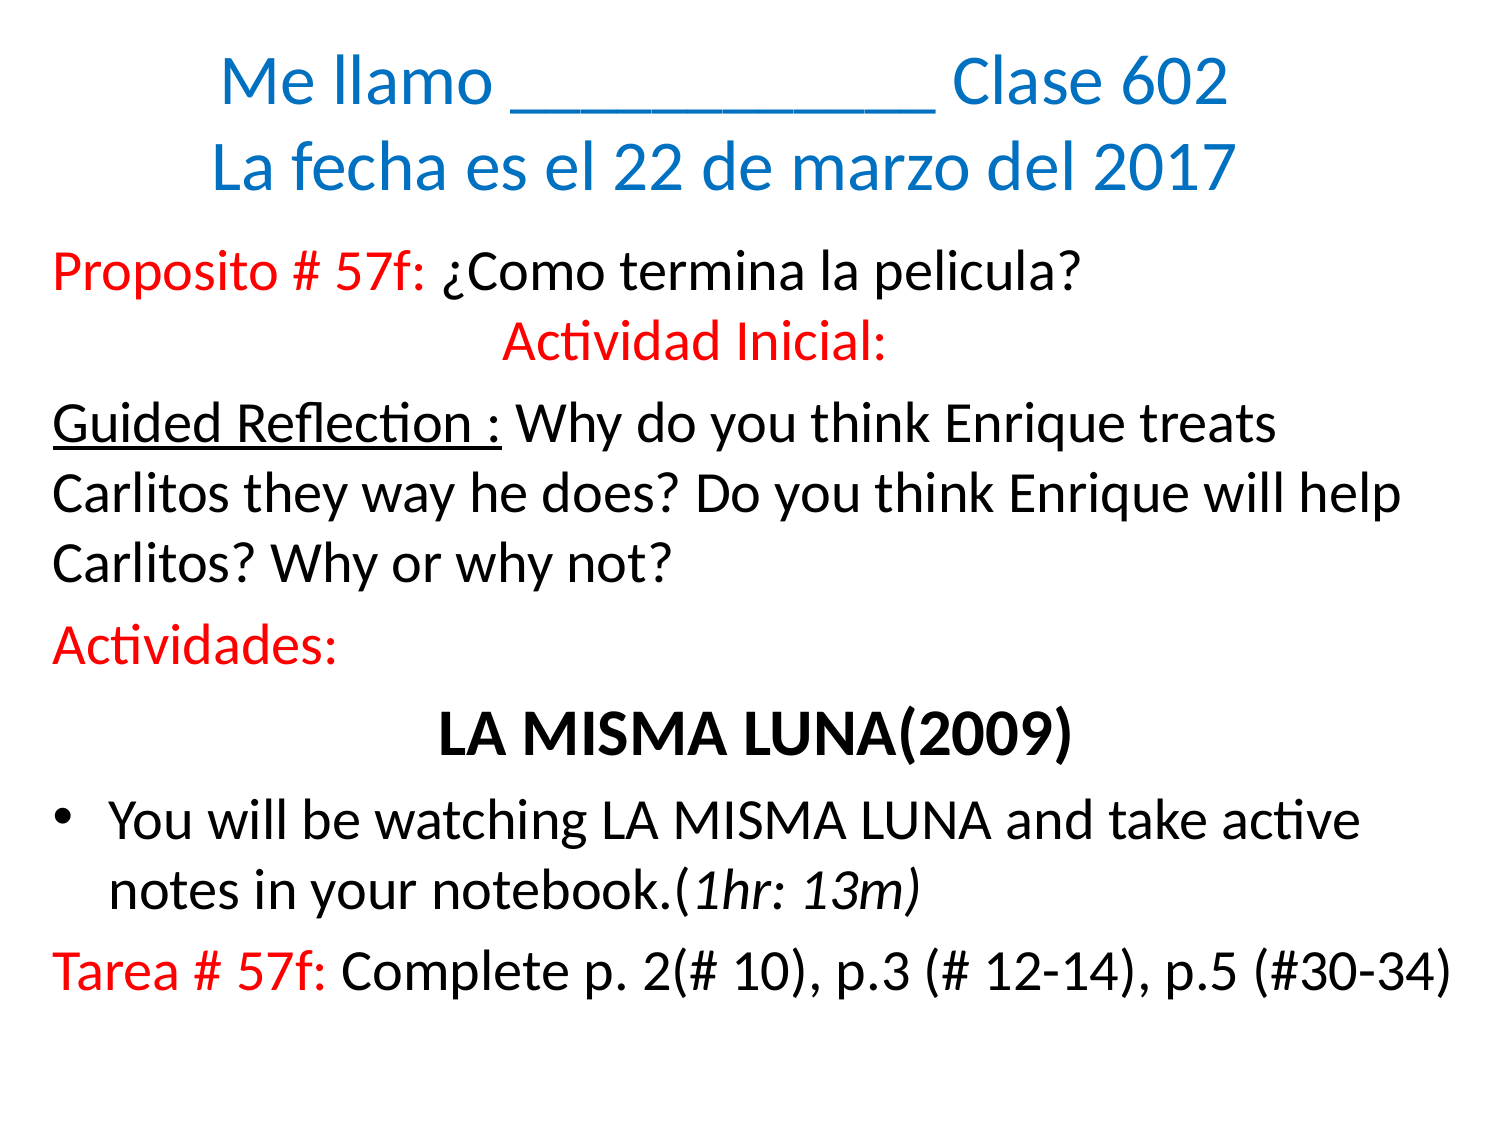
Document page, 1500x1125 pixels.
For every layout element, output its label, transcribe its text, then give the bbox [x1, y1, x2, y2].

list Proposito # 57f: ¿Como termina la pelicula? Actividad Inicial: Guided Reflection : Why do you think Enrique treats Carlitos they way he does? Do you think Enrique will help Carlitos? Why or why not? Actividades: LA MISMA LUNA(2009) You will be watching LA MISMA LUNA and take active notes in your notebook.(1hr: 13m) Tarea # 57f: Complete p. 2(# 10), p.3 (# 12-14), p.5 (#30-34) [37, 224, 1475, 988]
title Me llamo ____________ Clase 602 La fecha es el 22 de marzo del 2017 [50, 24, 1400, 213]
